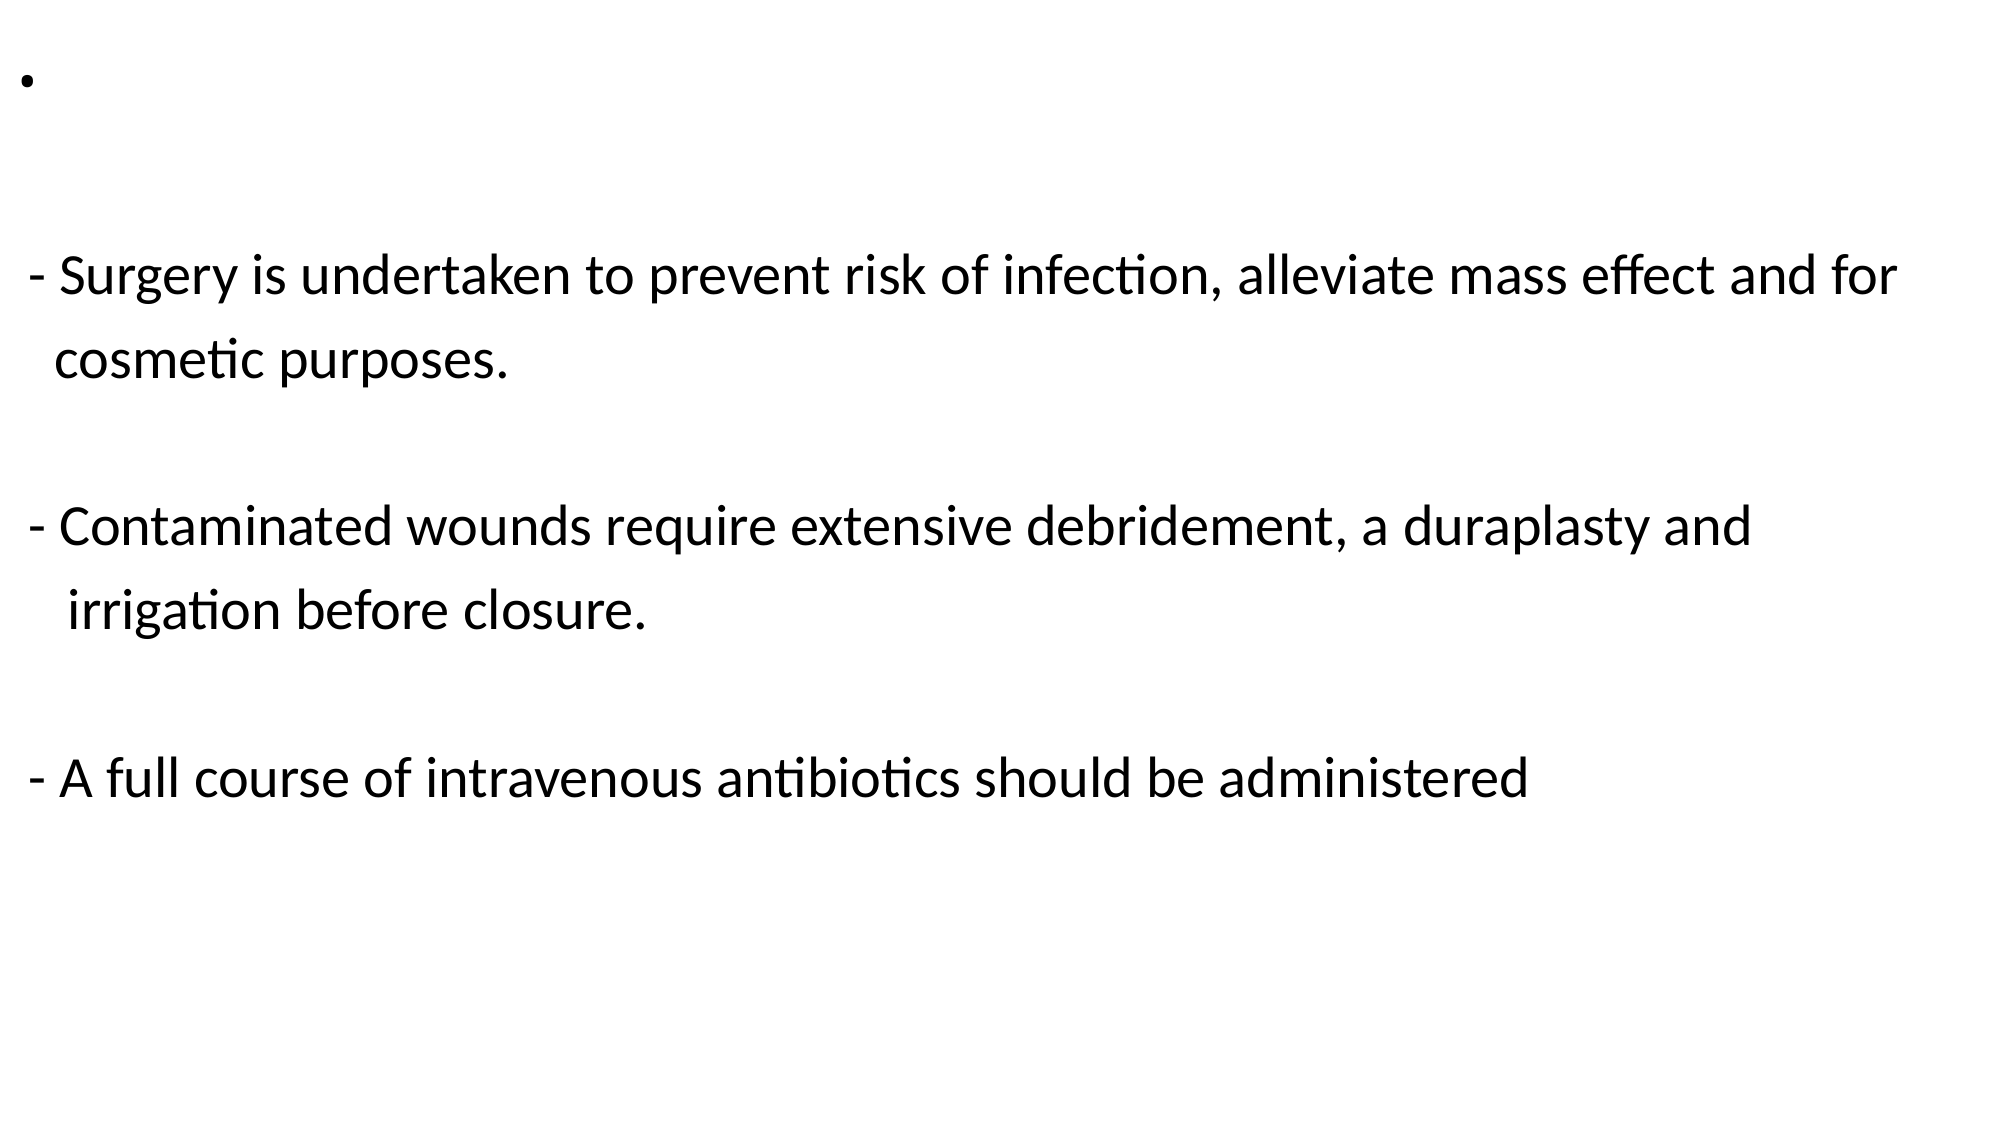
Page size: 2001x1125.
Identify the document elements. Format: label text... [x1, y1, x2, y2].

list - Surgery is undertaken to prevent risk of infection, alleviate mass effect and for cosmetic purposes. - Contaminated wounds require extensive debridement, a duraplasty and irrigation before closure. - A full course of intravenous antibiotics should be administered [0, 145, 2000, 1125]
title . [0, 0, 1863, 115]
